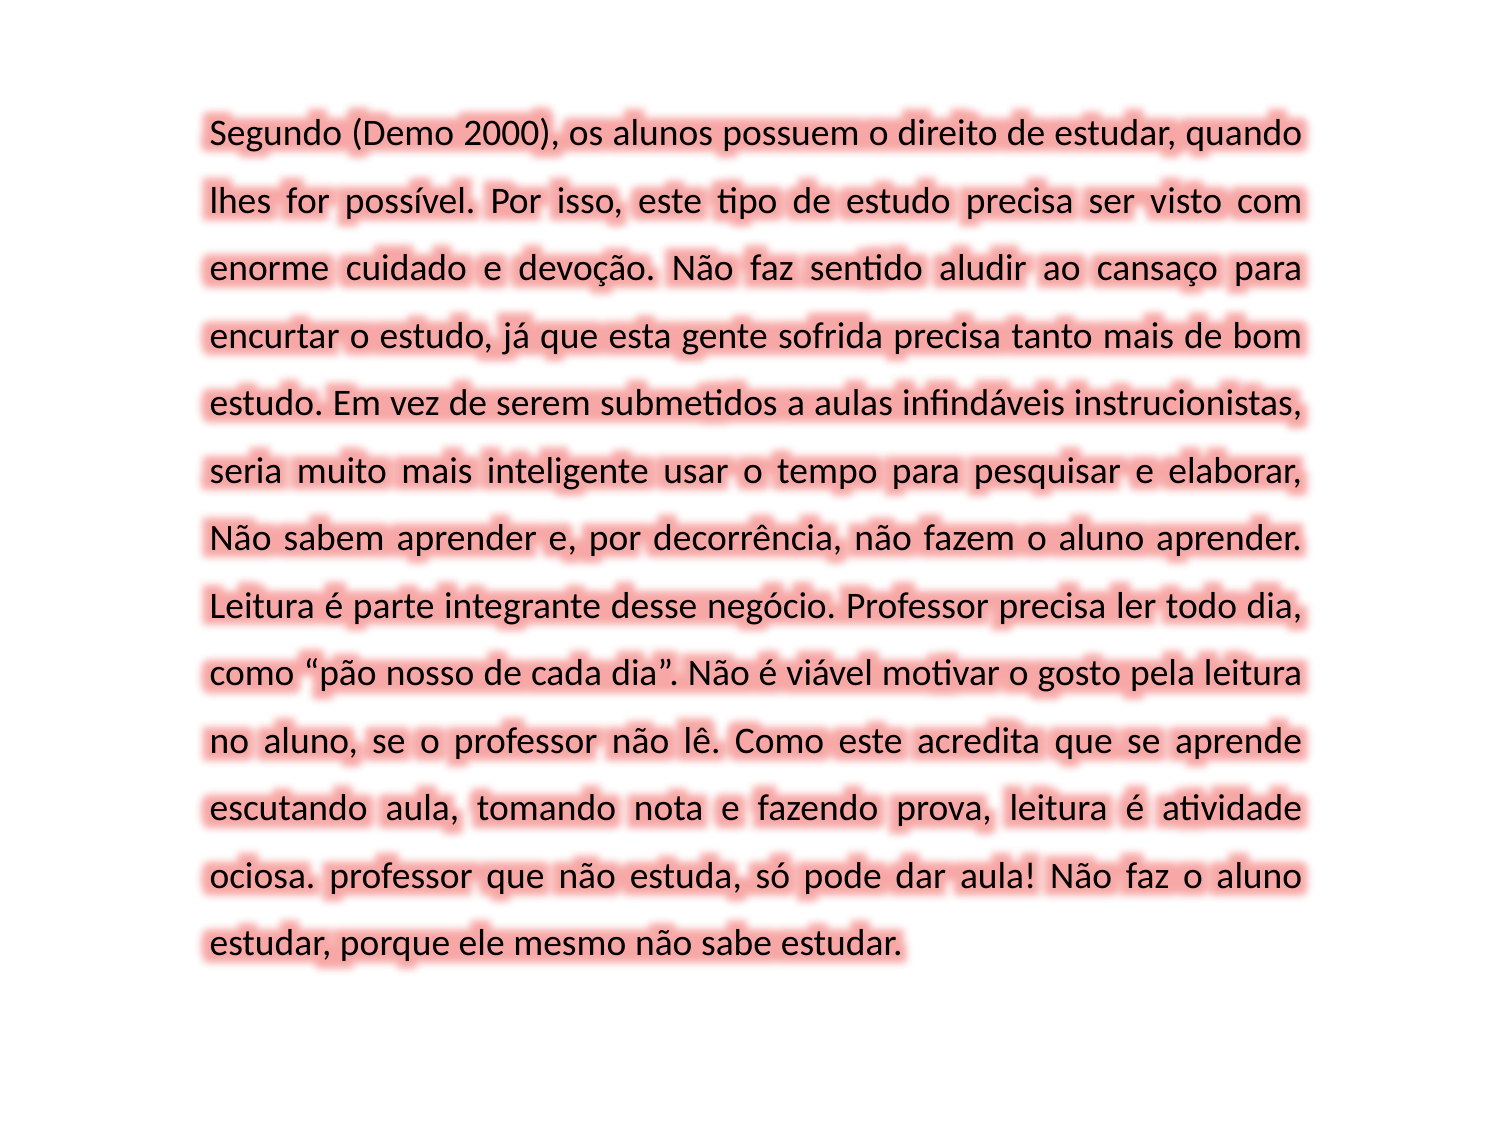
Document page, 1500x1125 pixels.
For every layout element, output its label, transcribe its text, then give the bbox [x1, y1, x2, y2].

text_box Segundo (Demo 2000), os alunos possuem o direito de estudar, quando lhes for possível. Por isso, este tipo de estudo precisa ser visto com enorme cuidado e devoção. Não faz sentido aludir ao cansaço para encurtar o estudo, já que esta gente sofrida precisa tanto mais de bom estudo. Em vez de serem submetidos a aulas infindáveis instrucionistas, seria muito mais inteligente usar o tempo para pesquisar e elaborar, Não sabem aprender e, por decorrência, não fazem o aluno aprender. Leitura é parte integrante desse negócio. Professor precisa ler todo dia, como “pão nosso de cada dia”. Não é viável motivar o gosto pela leitura no aluno, se o professor não lê. Como este acredita que se aprende escutando aula, tomando nota e fazendo prova, leitura é atividade ociosa. professor que não estuda, só pode dar aula! Não faz o aluno estudar, porque ele mesmo não sabe estudar. [194, 78, 1317, 971]
